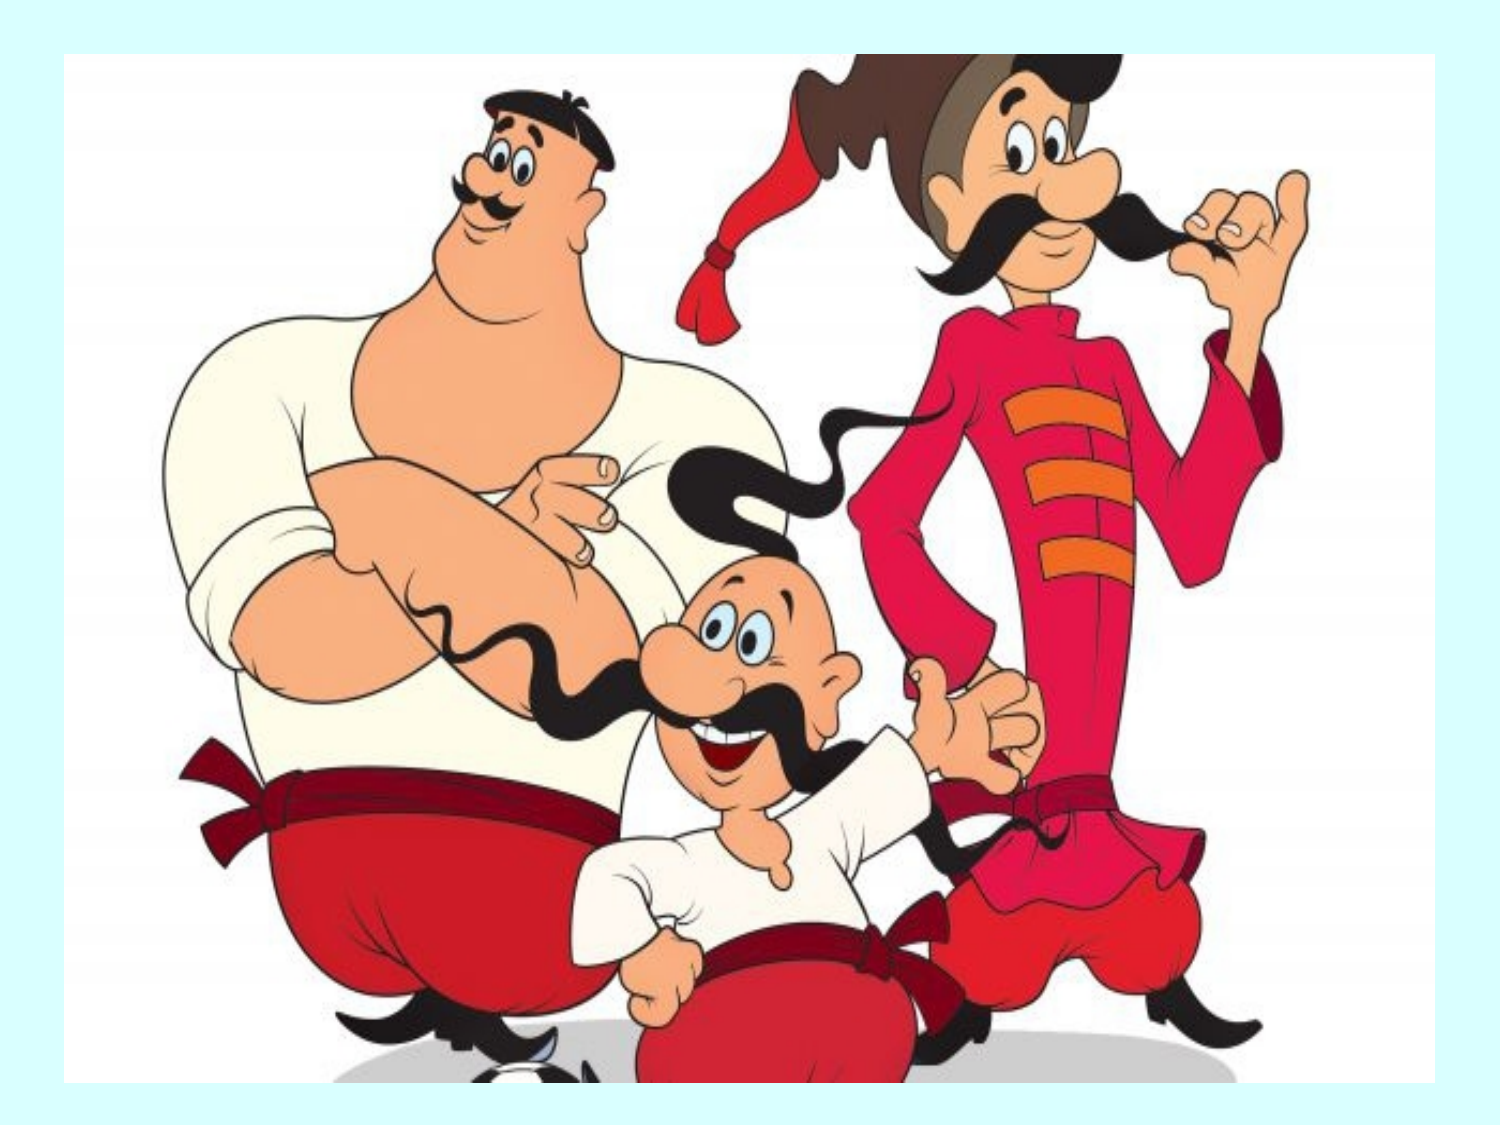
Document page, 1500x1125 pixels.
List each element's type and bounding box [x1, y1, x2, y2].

picture [64, 54, 1435, 1083]
